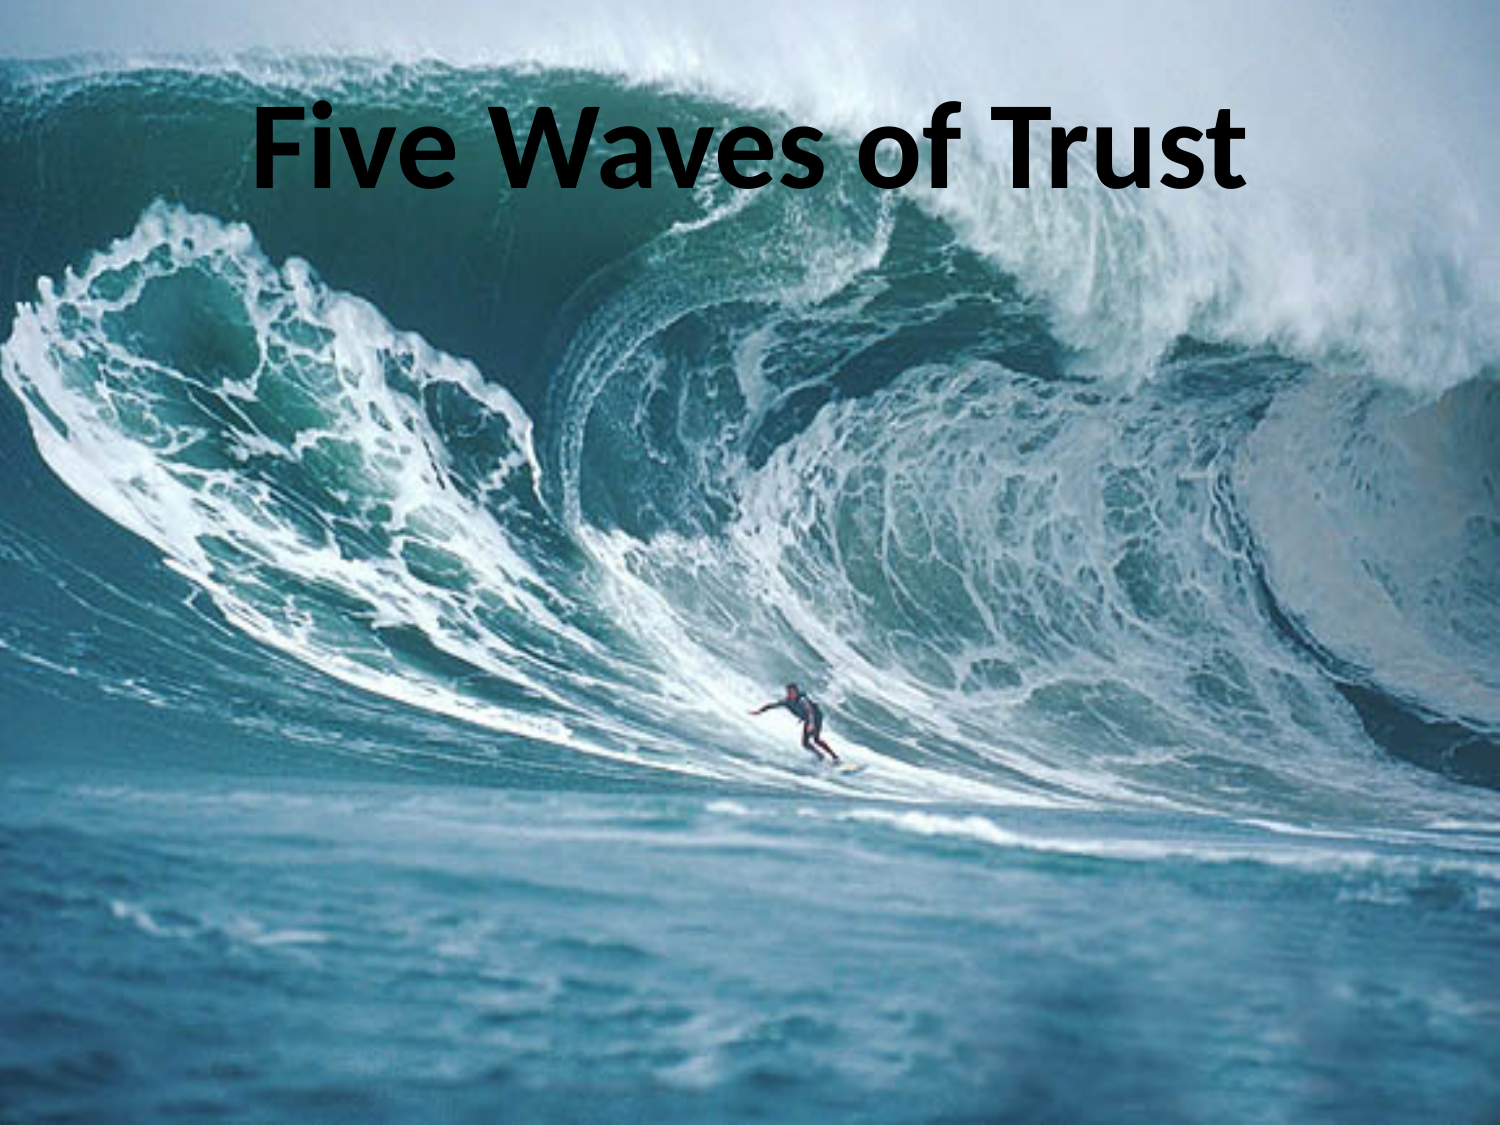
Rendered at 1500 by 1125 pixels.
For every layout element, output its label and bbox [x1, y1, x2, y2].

list [0, 0, 1500, 1125]
